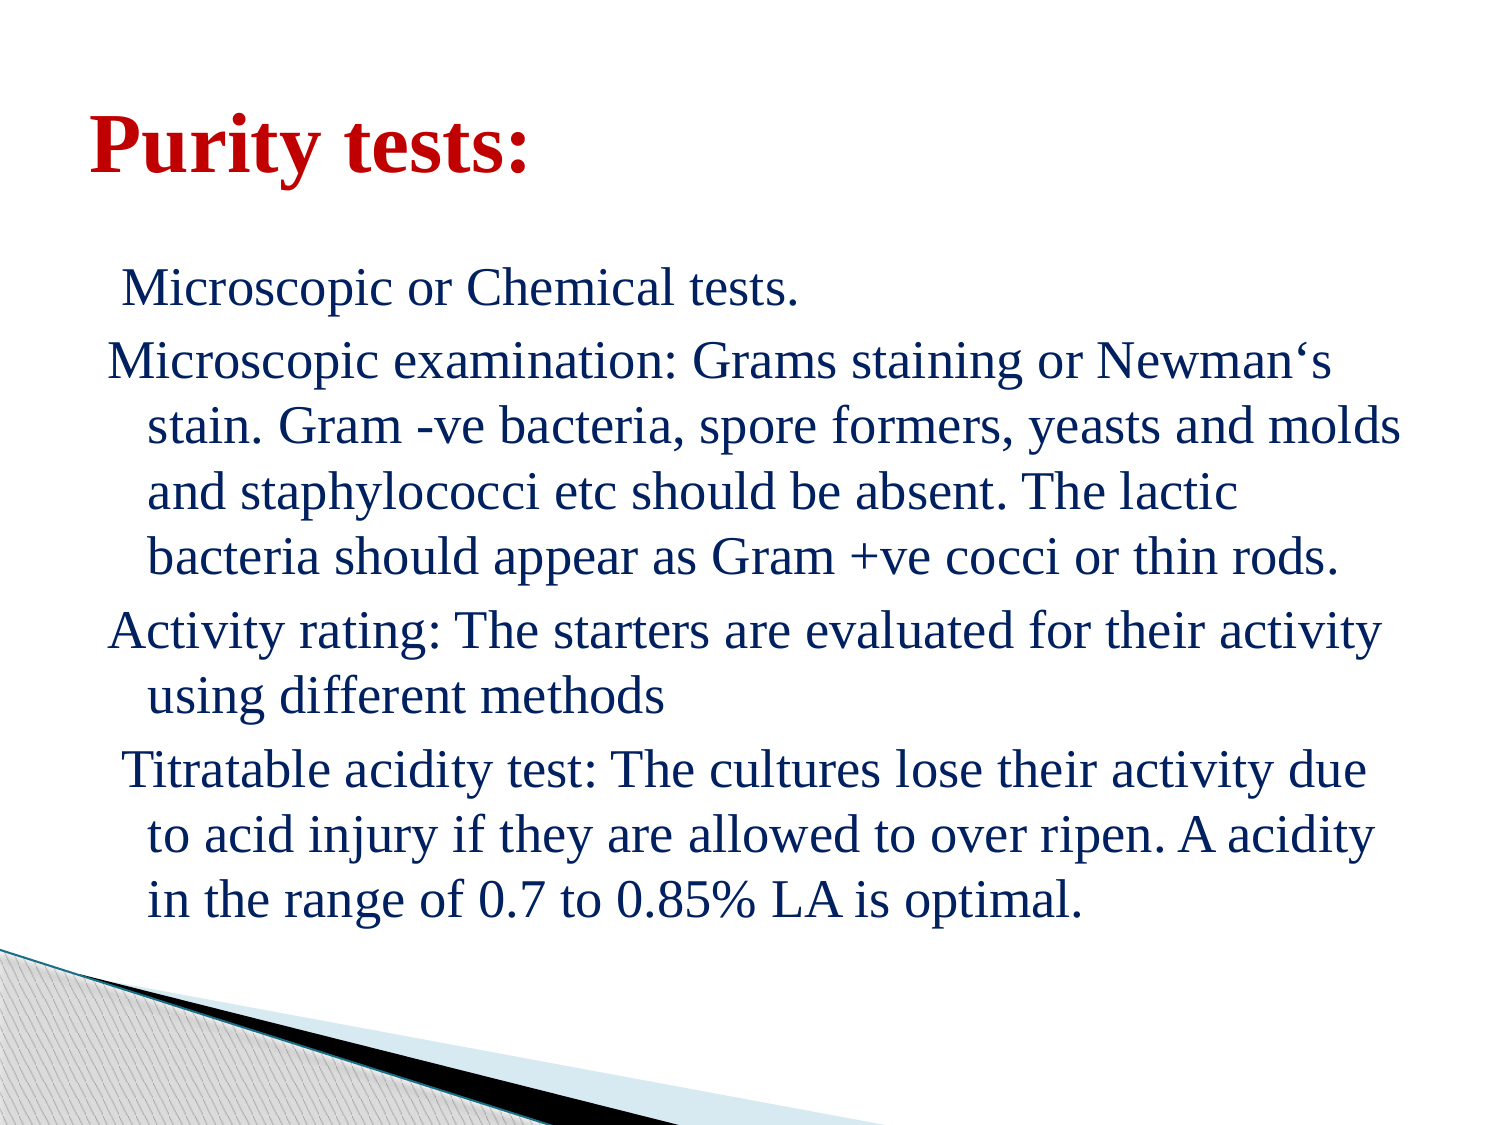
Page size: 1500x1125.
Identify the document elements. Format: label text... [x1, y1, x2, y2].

title Purity tests: [75, 45, 1425, 233]
list Microscopic or Chemical tests. Microscopic examination: Grams staining or Newman‘s stain. Gram -ve bacteria, spore formers, yeasts and molds and staphylococci etc should be absent. The lactic bacteria should appear as Gram +ve cocci or thin rods. Activity rating: The starters are evaluated for their activity using different methods Titratable acidity test: The cultures lose their activity due to acid injury if they are allowed to over ripen. A acidity in the range of 0.7 to 0.85% LA is optimal. [75, 243, 1425, 986]
